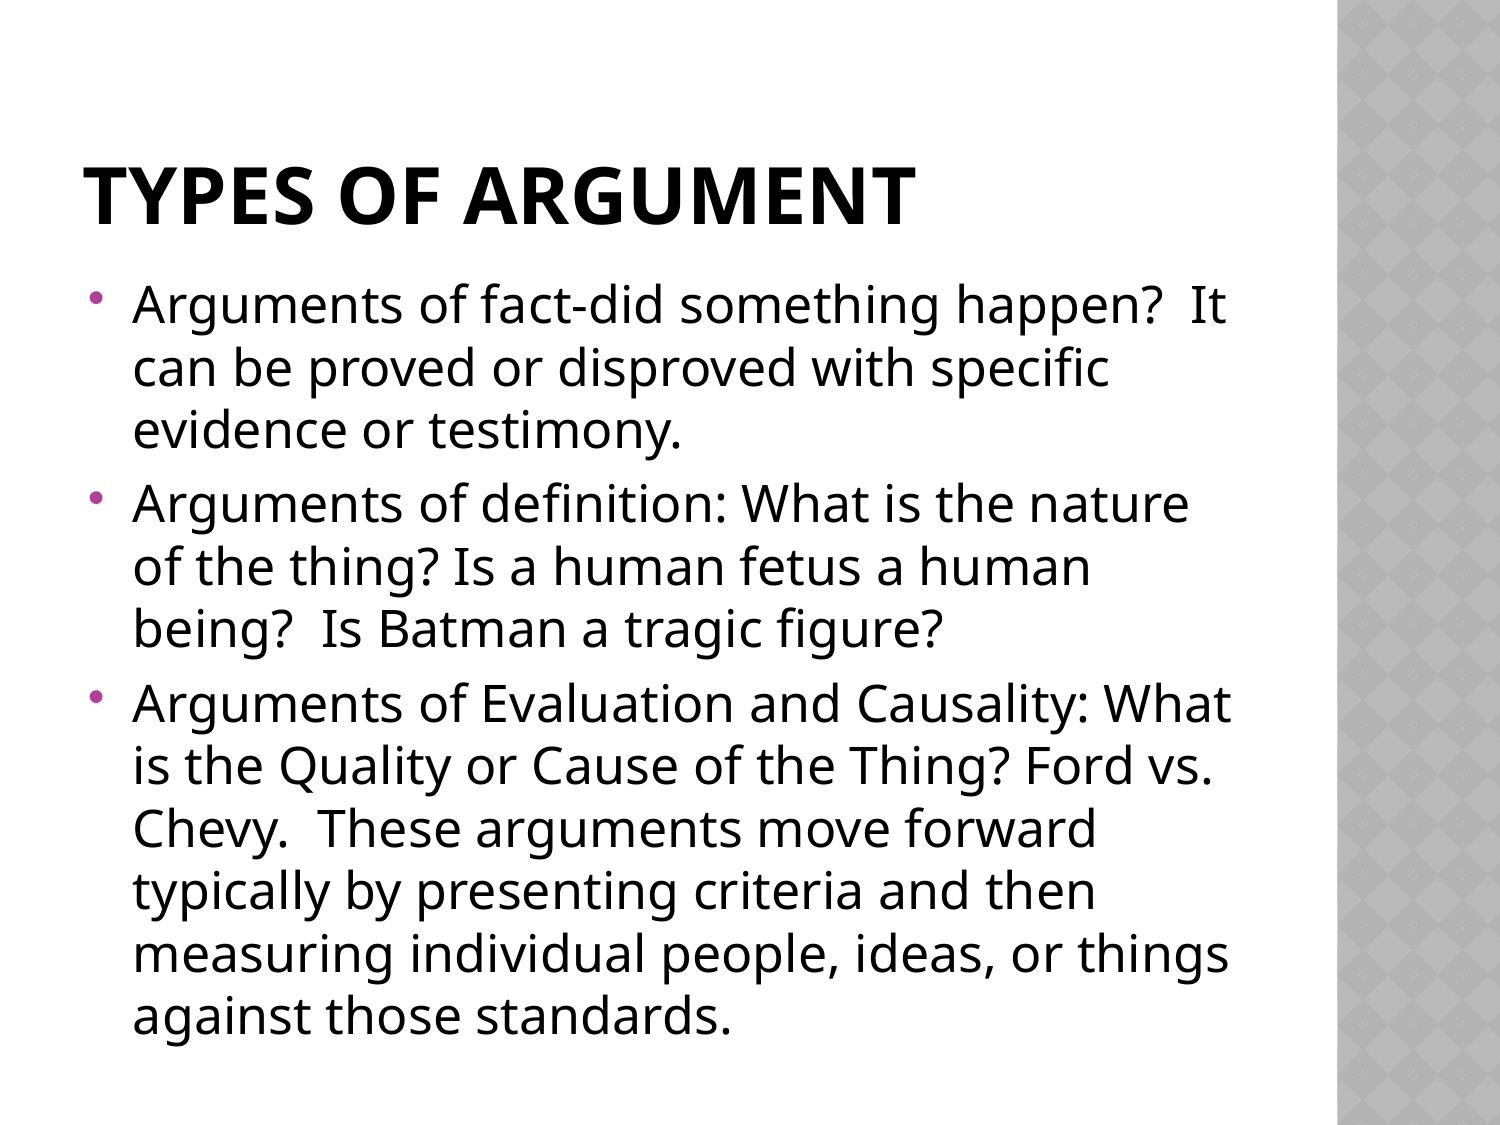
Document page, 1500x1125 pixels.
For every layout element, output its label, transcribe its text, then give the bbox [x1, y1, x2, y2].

list Arguments of fact-did something happen? It can be proved or disproved with specific evidence or testimony. Arguments of definition: What is the nature of the thing? Is a human fetus a human being? Is Batman a tragic figure? Arguments of Evaluation and Causality: What is the Quality or Cause of the Thing? Ford vs. Chevy. These arguments move forward typically by presenting criteria and then measuring individual people, ideas, or things against those standards. [75, 264, 1263, 1059]
title Types of Argument [75, 52, 1263, 240]
